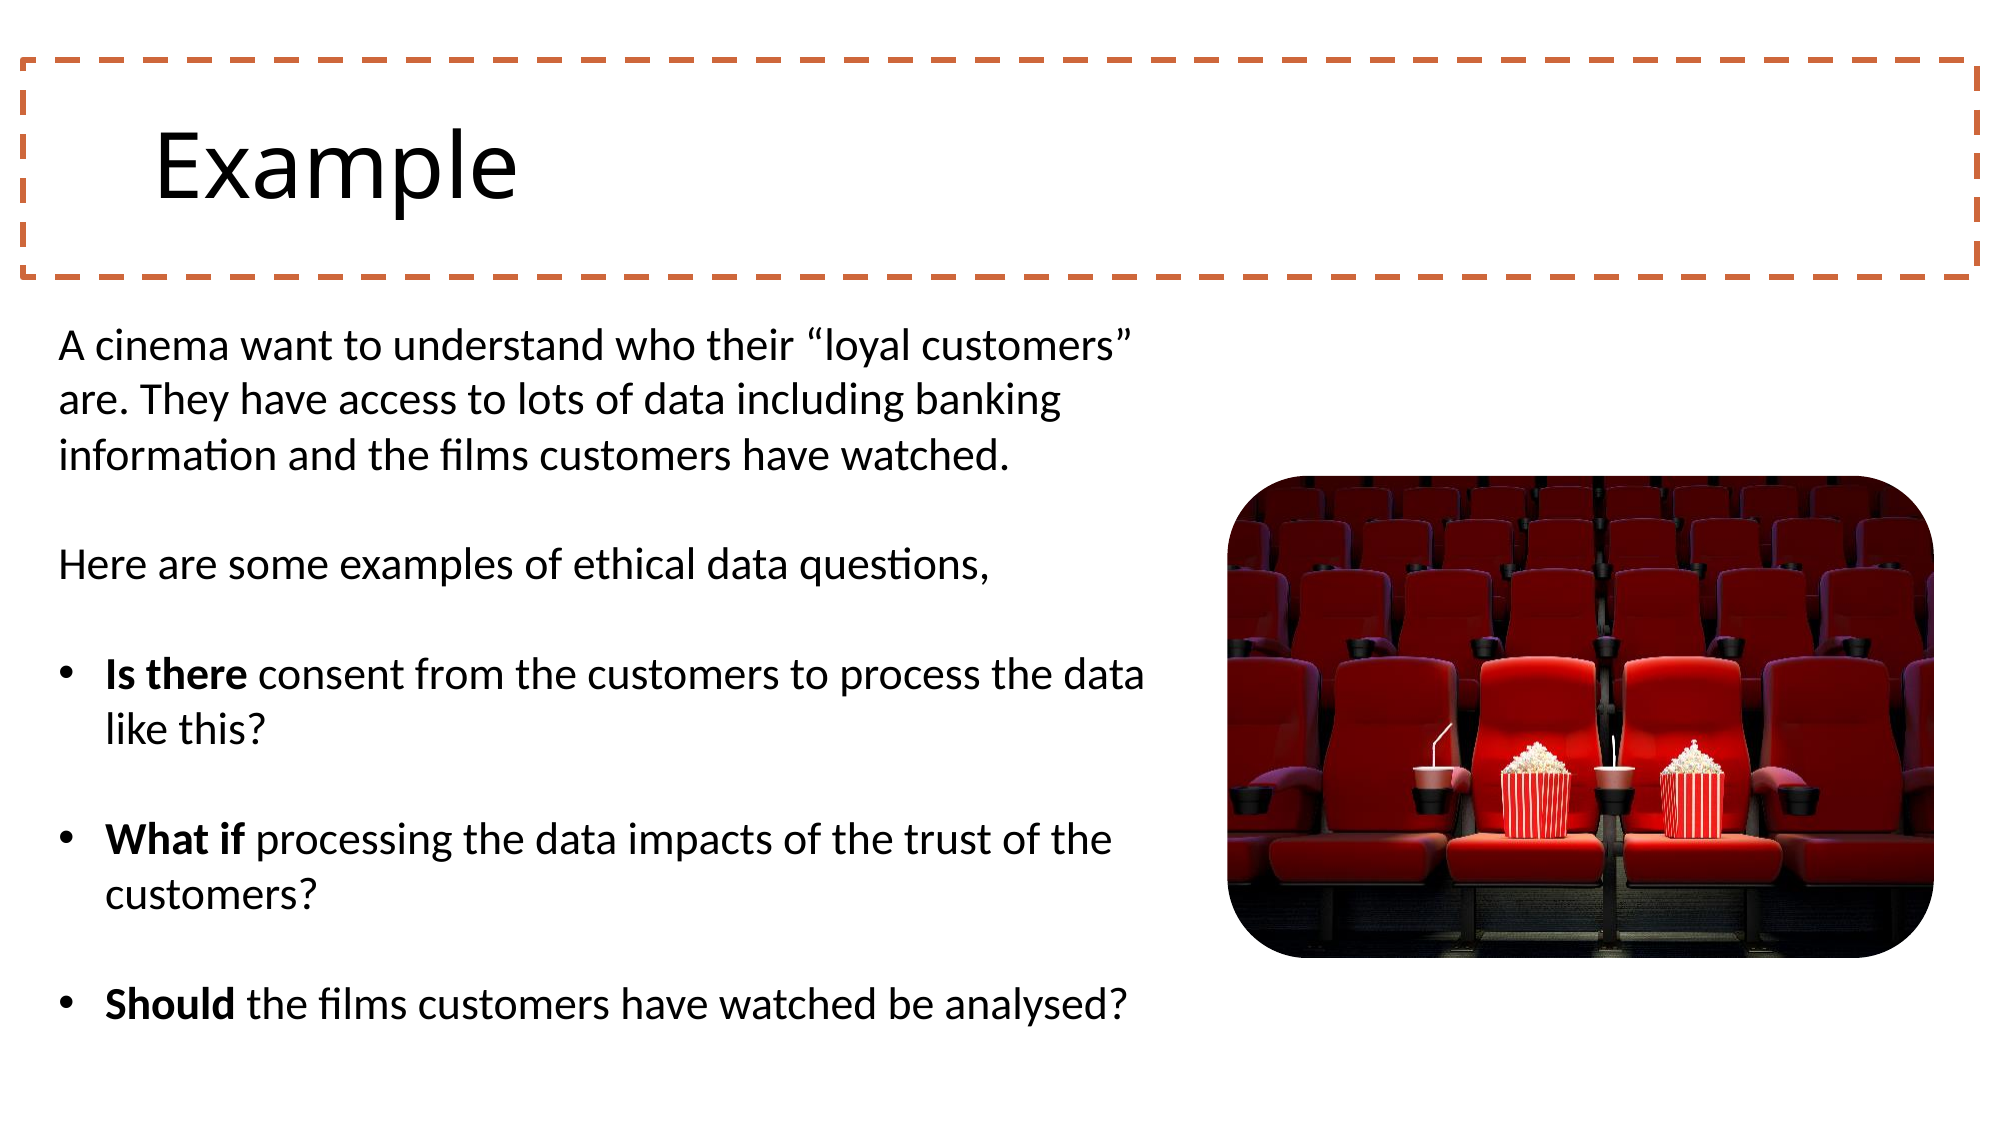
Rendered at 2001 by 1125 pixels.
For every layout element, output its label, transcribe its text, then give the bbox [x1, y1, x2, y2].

picture [1227, 475, 1934, 959]
title Example [137, 59, 1863, 278]
text_box A cinema want to understand who their “loyal customers” are. They have access to lots of data including banking information and the films customers have watched. Here are some examples of ethical data questions, Is there consent from the customers to process the data like this? What if processing the data impacts of the trust of the customers? Should the films customers have watched be analysed? [43, 306, 1162, 1037]
